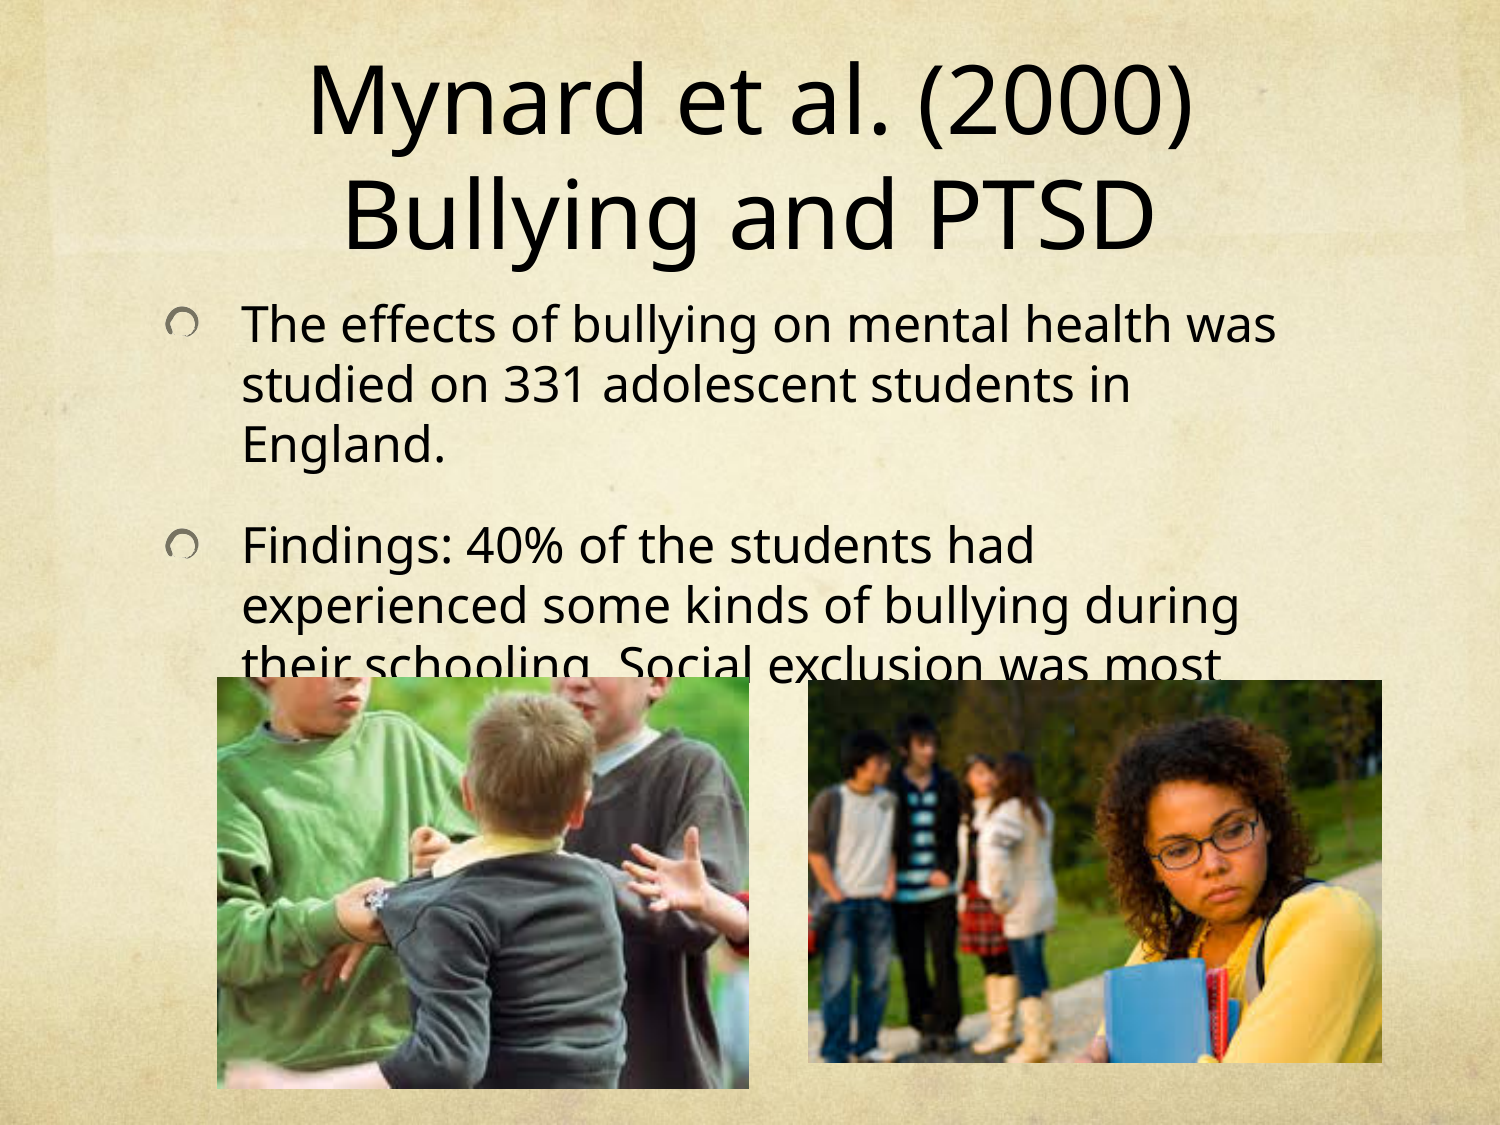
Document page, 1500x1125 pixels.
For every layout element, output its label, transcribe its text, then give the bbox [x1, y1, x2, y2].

list The effects of bullying on mental health was studied on 331 adolescent students in England. Findings: 40% of the students had experienced some kinds of bullying during their schooling. Social exclusion was most likely to lead to PTSD. [150, 284, 1350, 950]
title Mynard et al. (2000) Bullying and PTSD [150, 82, 1350, 225]
picture [0, 0, 1500, 1125]
